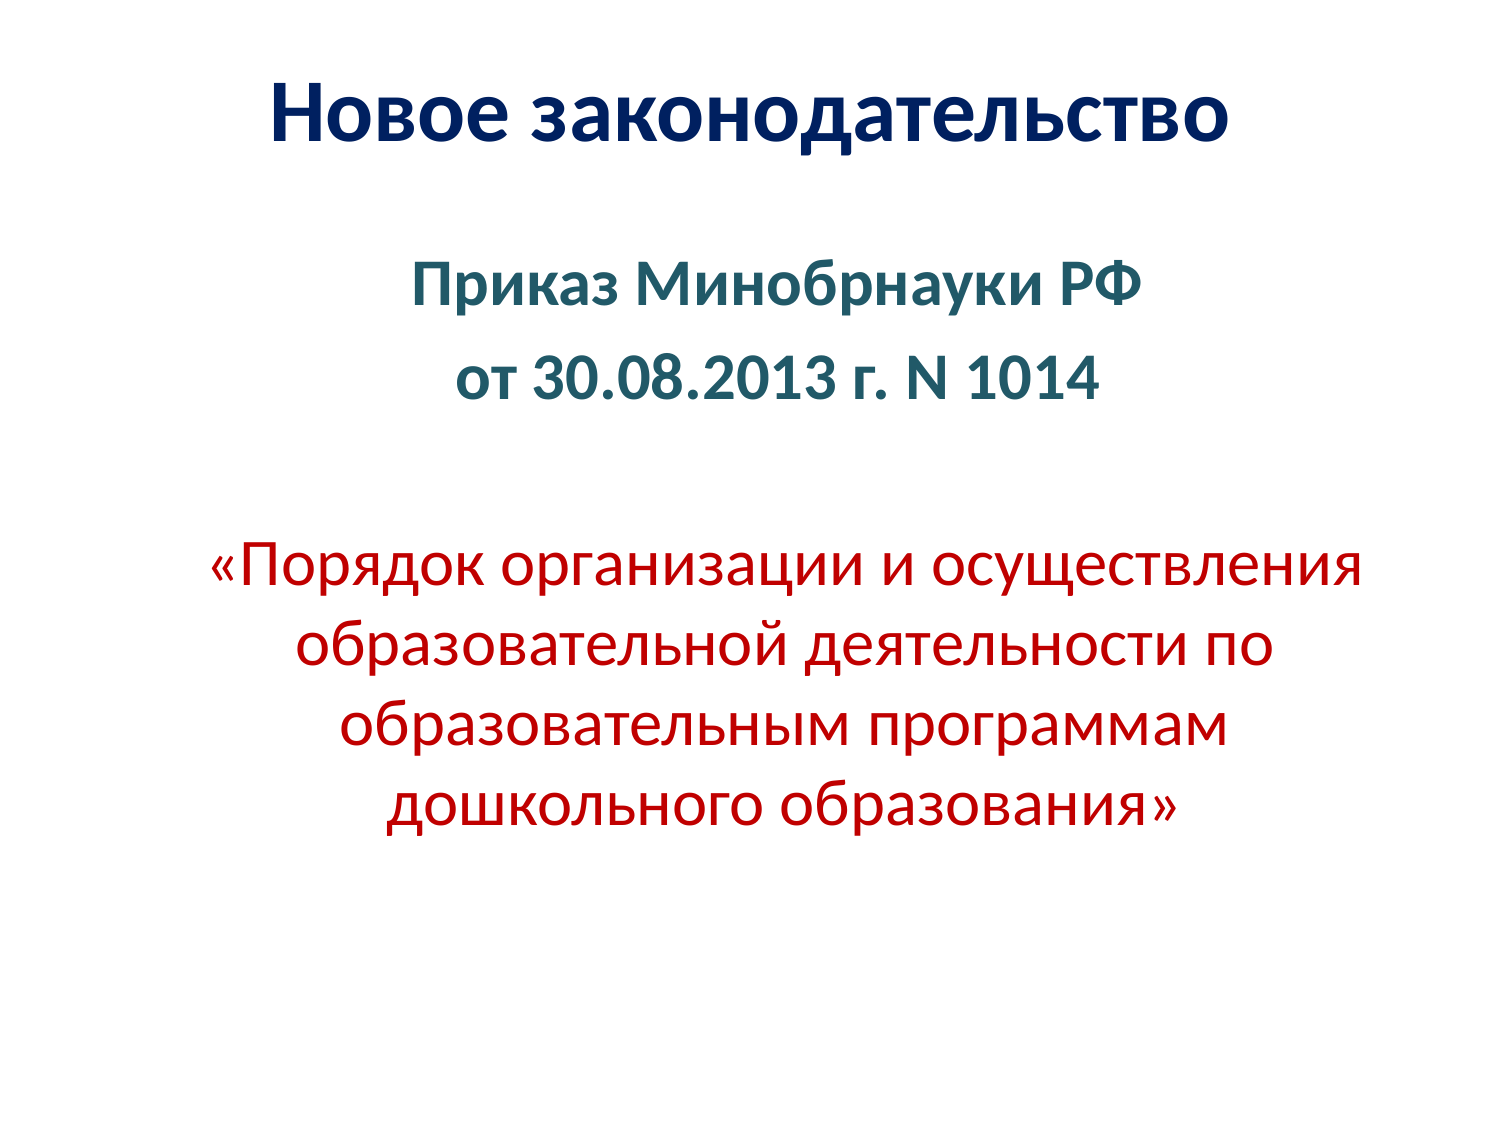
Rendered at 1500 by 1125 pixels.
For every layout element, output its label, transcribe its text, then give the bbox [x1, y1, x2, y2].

list Приказ Минобрнауки РФ от 30.08.2013 г. N 1014 «Порядок организации и осуществления образовательной деятельности по образовательным программам дошкольного образования» [147, 231, 1423, 917]
title Новое законодательство [75, 19, 1425, 192]
